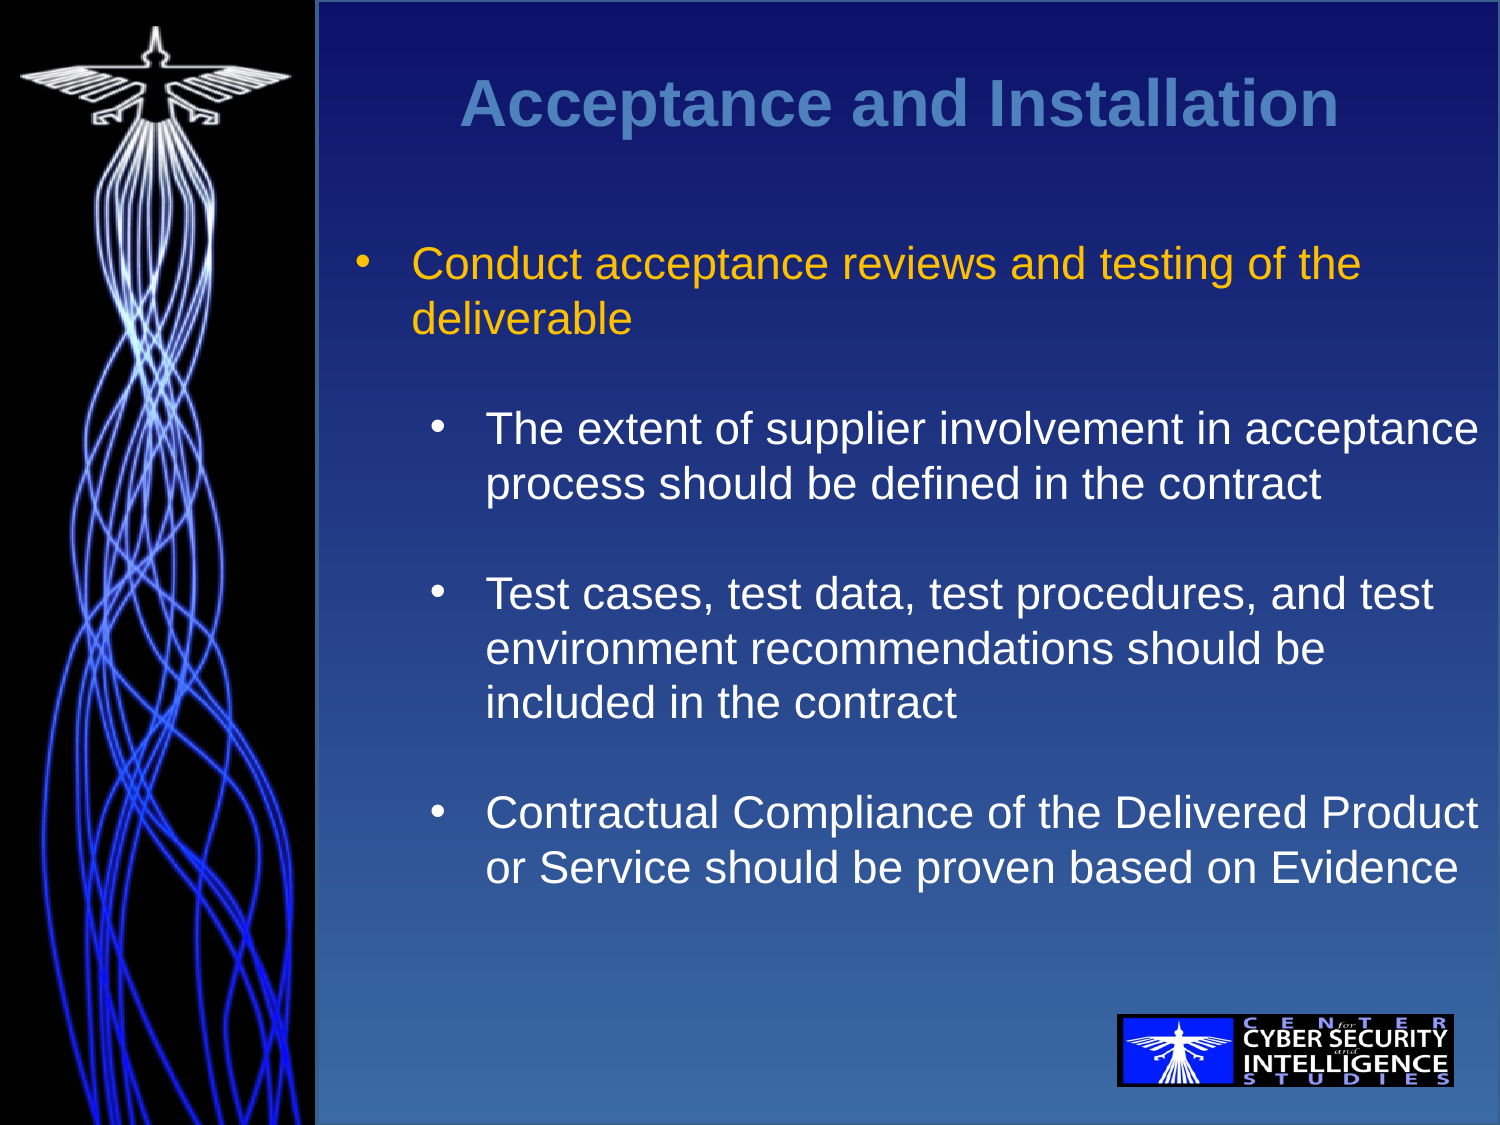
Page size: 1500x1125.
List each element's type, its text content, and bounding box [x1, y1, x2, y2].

text_box Acceptance and Installation [352, 51, 1448, 148]
text_box [317, 0, 1500, 1125]
picture [0, 0, 316, 1125]
picture [1117, 1013, 1455, 1087]
text_box Conduct acceptance reviews and testing of the deliverable The extent of supplier involvement in acceptance process should be defined in the contract Test cases, test data, test procedures, and test environment recommendations should be included in the contract Contractual Compliance of the Delivered Product or Service should be proven based on Evidence [338, 224, 1500, 938]
